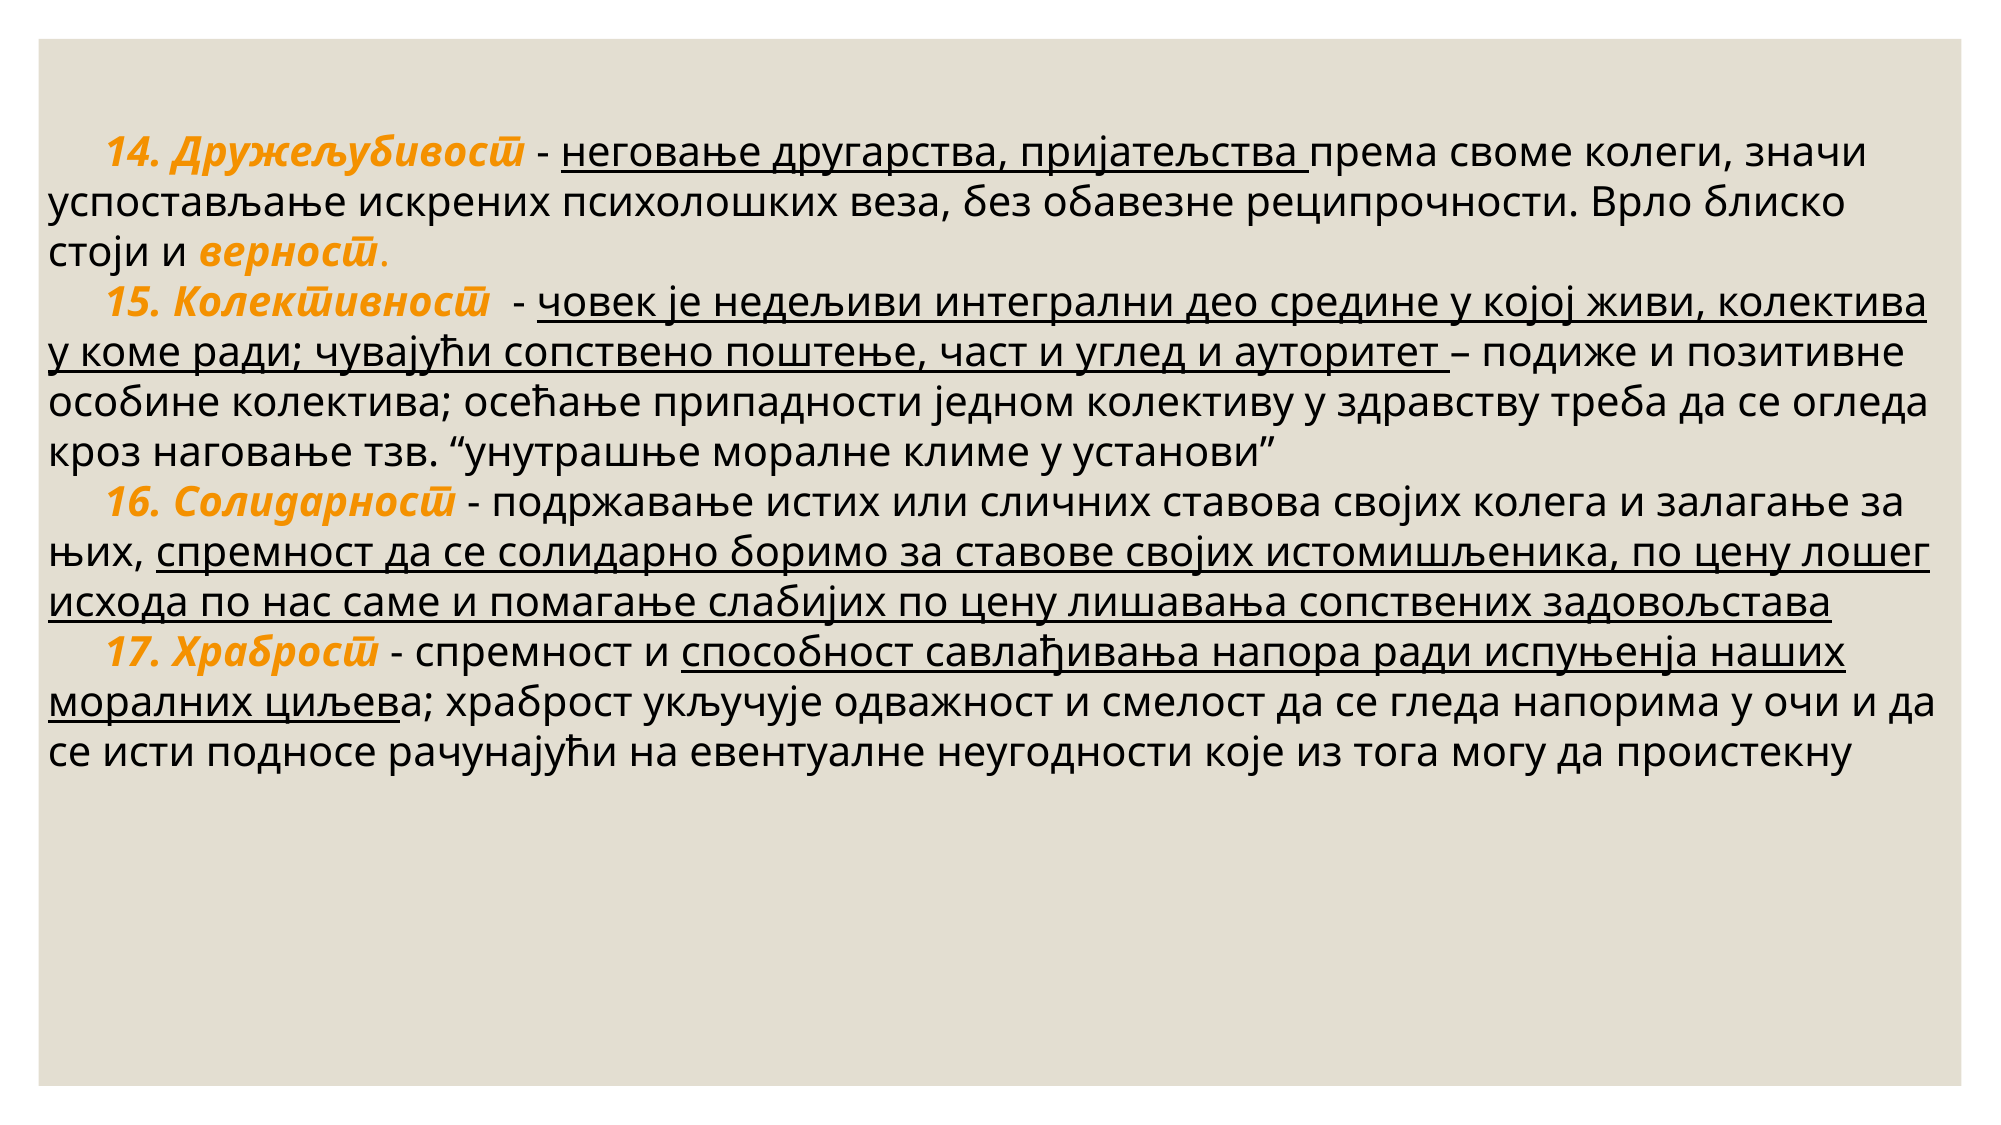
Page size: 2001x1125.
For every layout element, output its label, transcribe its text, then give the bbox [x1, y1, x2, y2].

text_box 14. Дружељубивост - неговање другарства, пријатељства према своме колеги, значи успостављање искрених психолошких веза, без обавезне реципрочности. Врло блиско стоји и верност. 15. Колективност - човек је недељиви интегрални део средине у којој живи, колектива у коме ради; чувајући сопствено поштење, част и углед и ауторитет – подиже и позитивне особине колектива; осећање припадности једном колективу у здравству треба да се огледа кроз наговање тзв. “унутрашње моралне климе у установи” 16. Солидарност - подржавање истих или сличних ставова својих колега и залагање за њих, спремност да се солидарно боримо за ставове својих истомишљеника, по цену лошег исхода по нас саме и помагање слабијих по цену лишавања сопствених задовољстава 17. Храброст - спремност и способност савлађивања напора ради испуњенја наших моралних циљева; храброст укључује одважност и смелост да се гледа напорима у очи и да се исти подносе рачунајући на евентуалне неугодности које из тога могу да проистекну [33, 87, 1967, 783]
